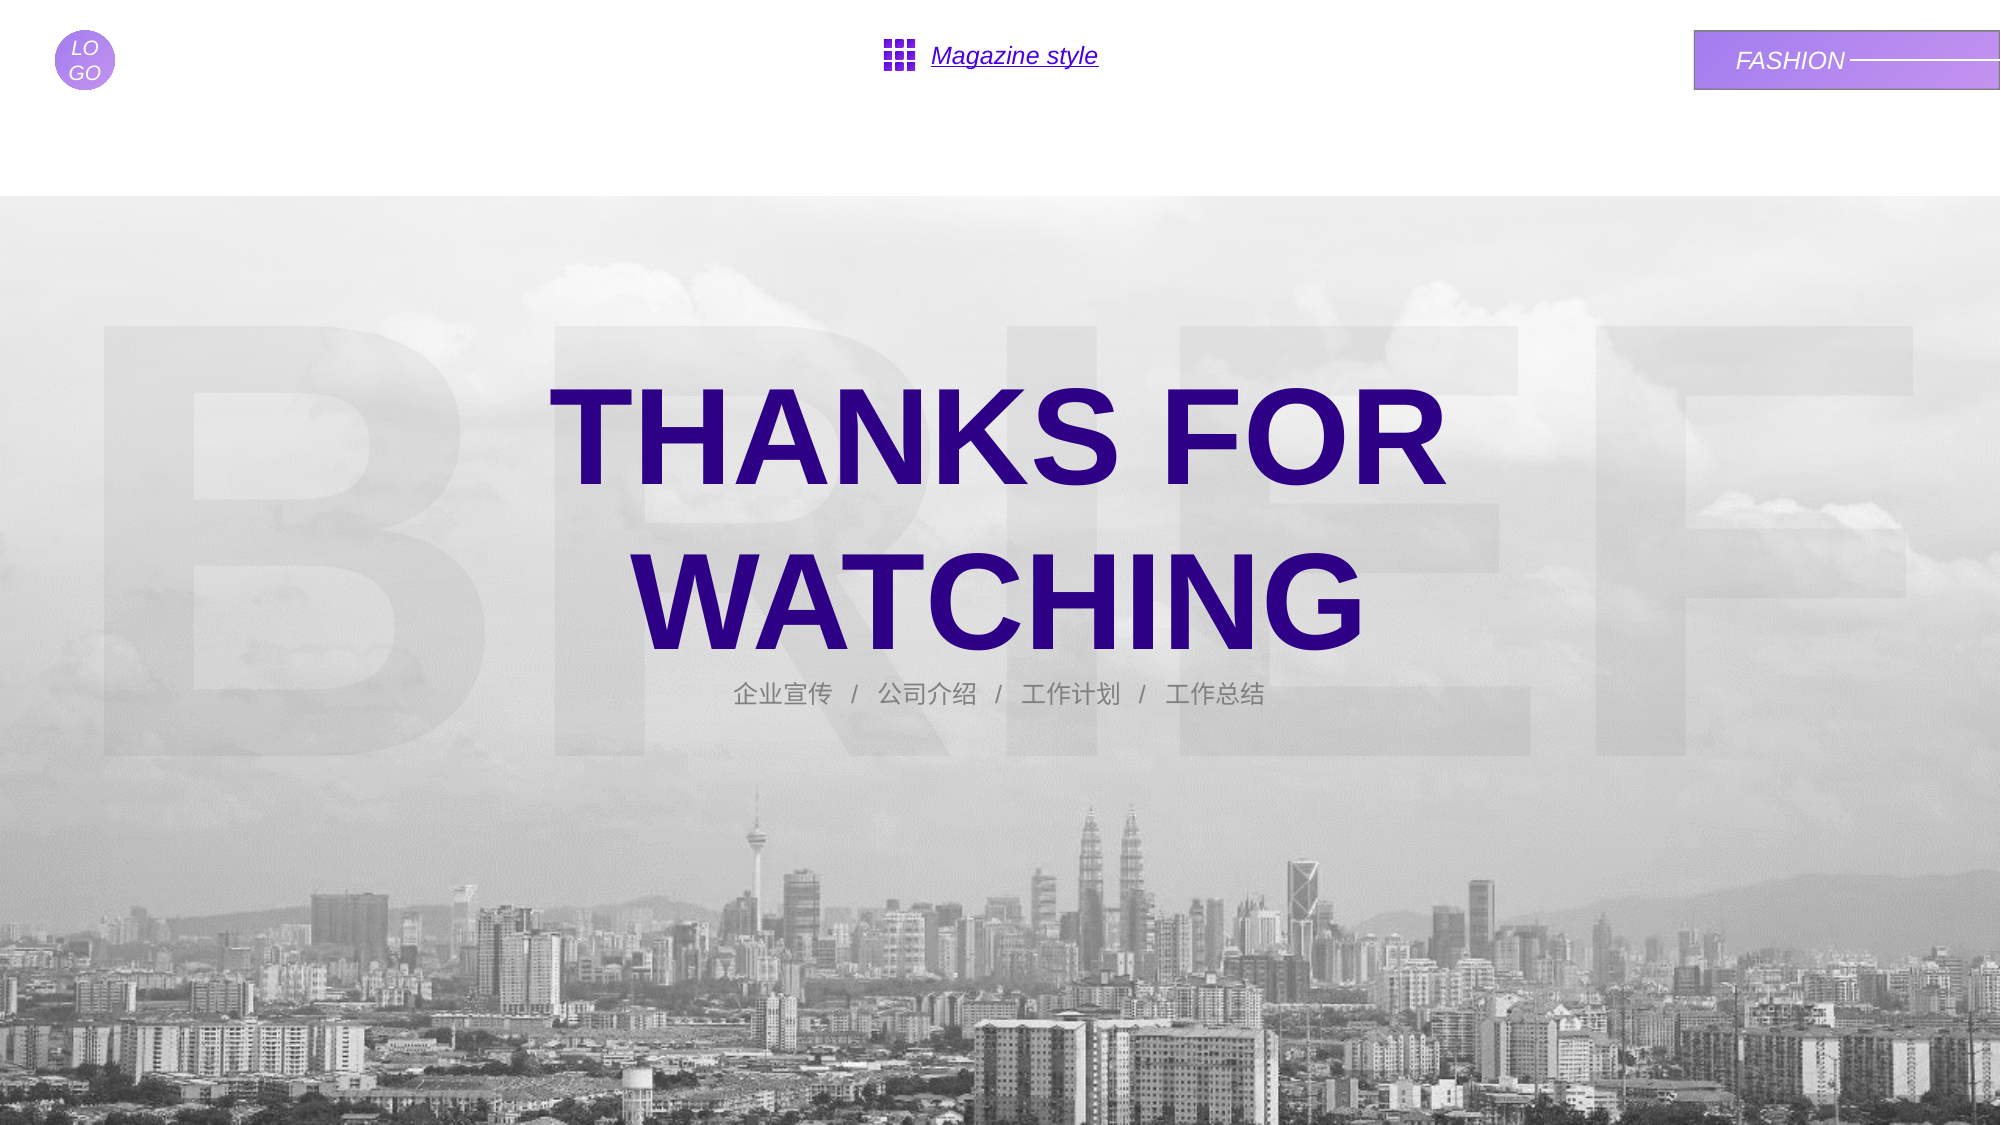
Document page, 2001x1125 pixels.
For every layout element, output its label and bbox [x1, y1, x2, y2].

text_box [883, 32, 1117, 78]
text_box [1693, 30, 2000, 90]
text_box [47, 27, 123, 93]
text_box [0, 0, 2000, 1125]
